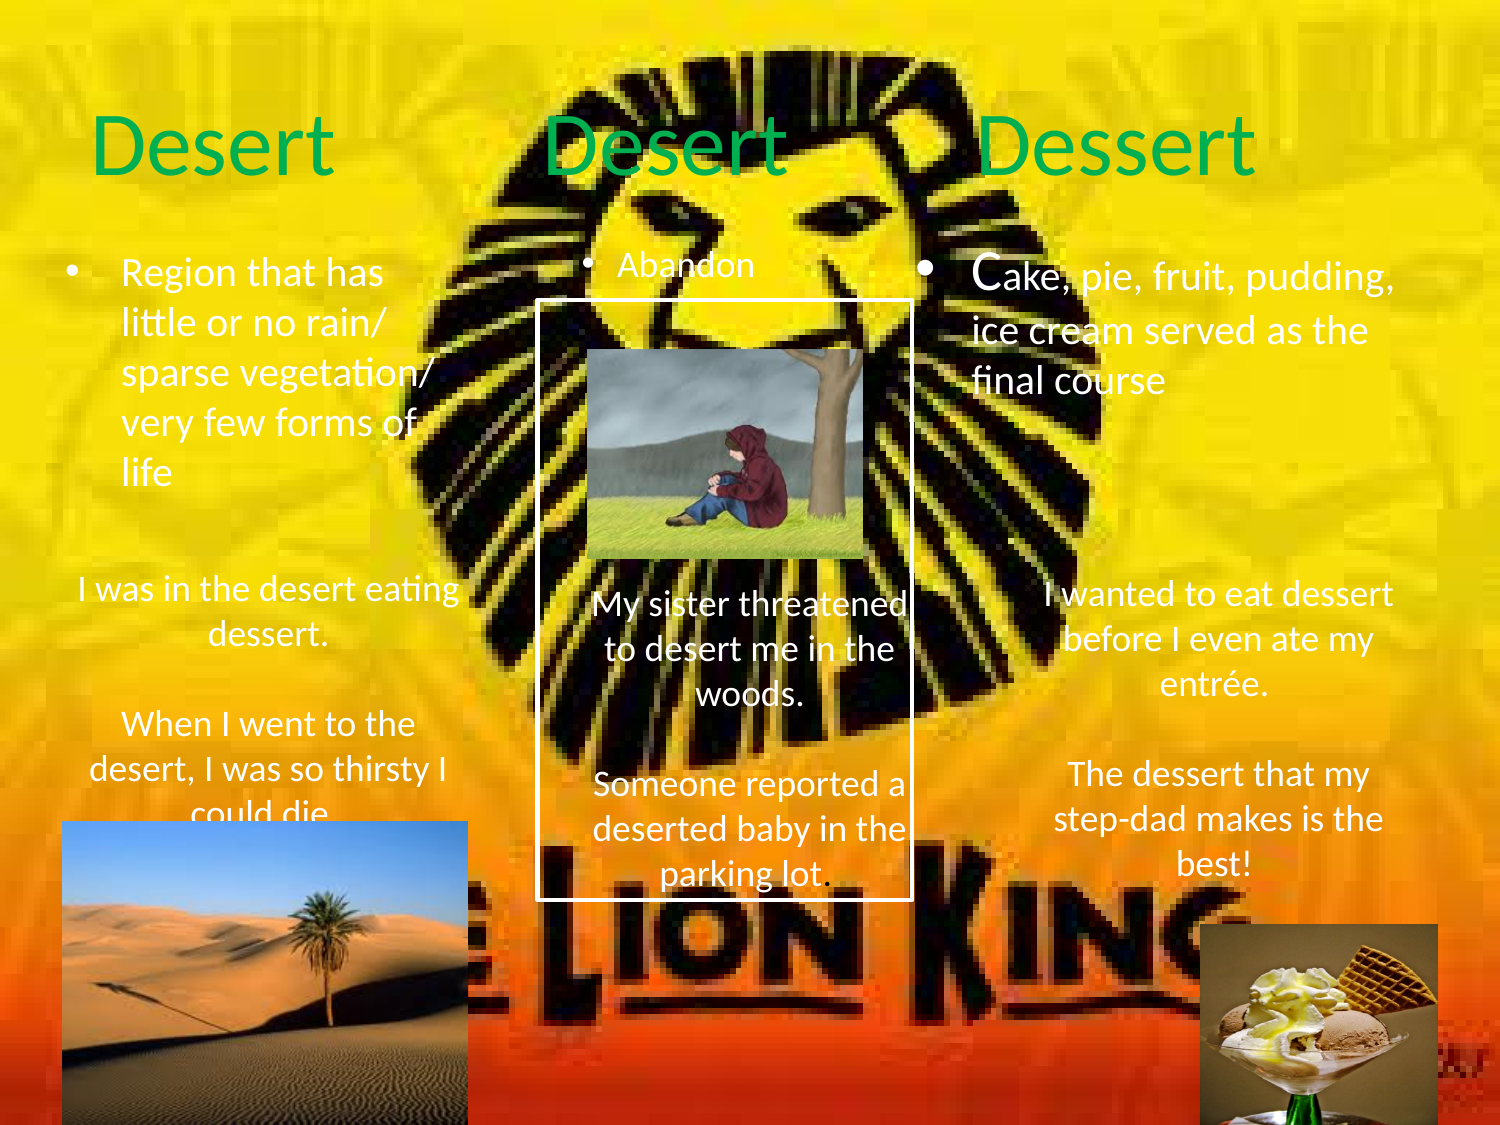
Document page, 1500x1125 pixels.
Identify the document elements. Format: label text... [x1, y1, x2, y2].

title Desert Desert Dessert [74, 44, 1426, 233]
list Region that has little or no rain/ sparse vegetation/ very few forms of life [49, 237, 476, 981]
text_box [535, 352, 583, 902]
picture [0, 0, 1500, 1125]
text_box Abandon [473, 173, 864, 352]
text_box I wanted to eat dessert before I even ate my entrée. The dessert that my step-dad makes is the best! [1010, 573, 1427, 1014]
text_box I was in the desert eating dessert. When I went to the desert, I was so thirsty I could die. [60, 523, 477, 964]
text_box My sister threatened to desert me in the woods. Someone reported a deserted baby in the parking lot. [560, 560, 939, 1002]
text_box [864, 298, 914, 560]
list Cake, pie, fruit, pudding, ice cream served as the final course [899, 224, 1426, 968]
